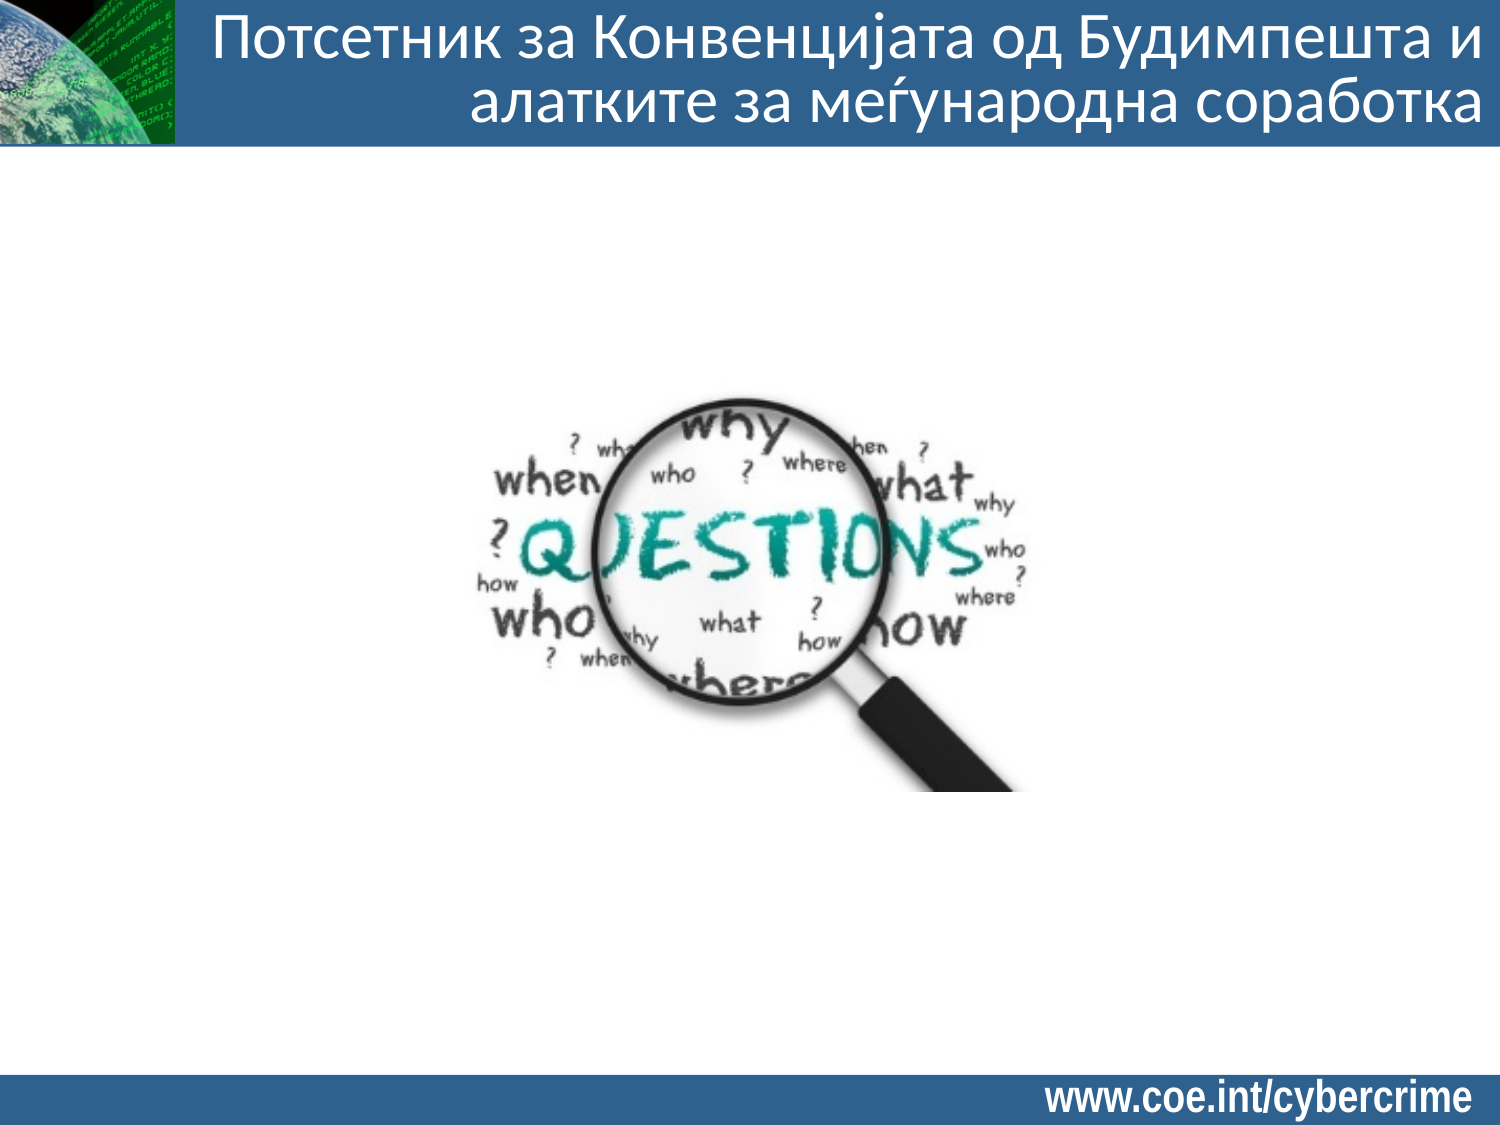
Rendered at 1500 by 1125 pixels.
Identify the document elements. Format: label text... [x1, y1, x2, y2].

text_box www.coe.int/cybercrime [1030, 1059, 1500, 1125]
picture [443, 332, 1057, 793]
text_box [0, 1073, 1030, 1125]
picture [0, 0, 175, 144]
text_box Потсетник за Конвенцијата од Будимпешта и алатките за меѓународна соработка [177, 0, 1500, 149]
